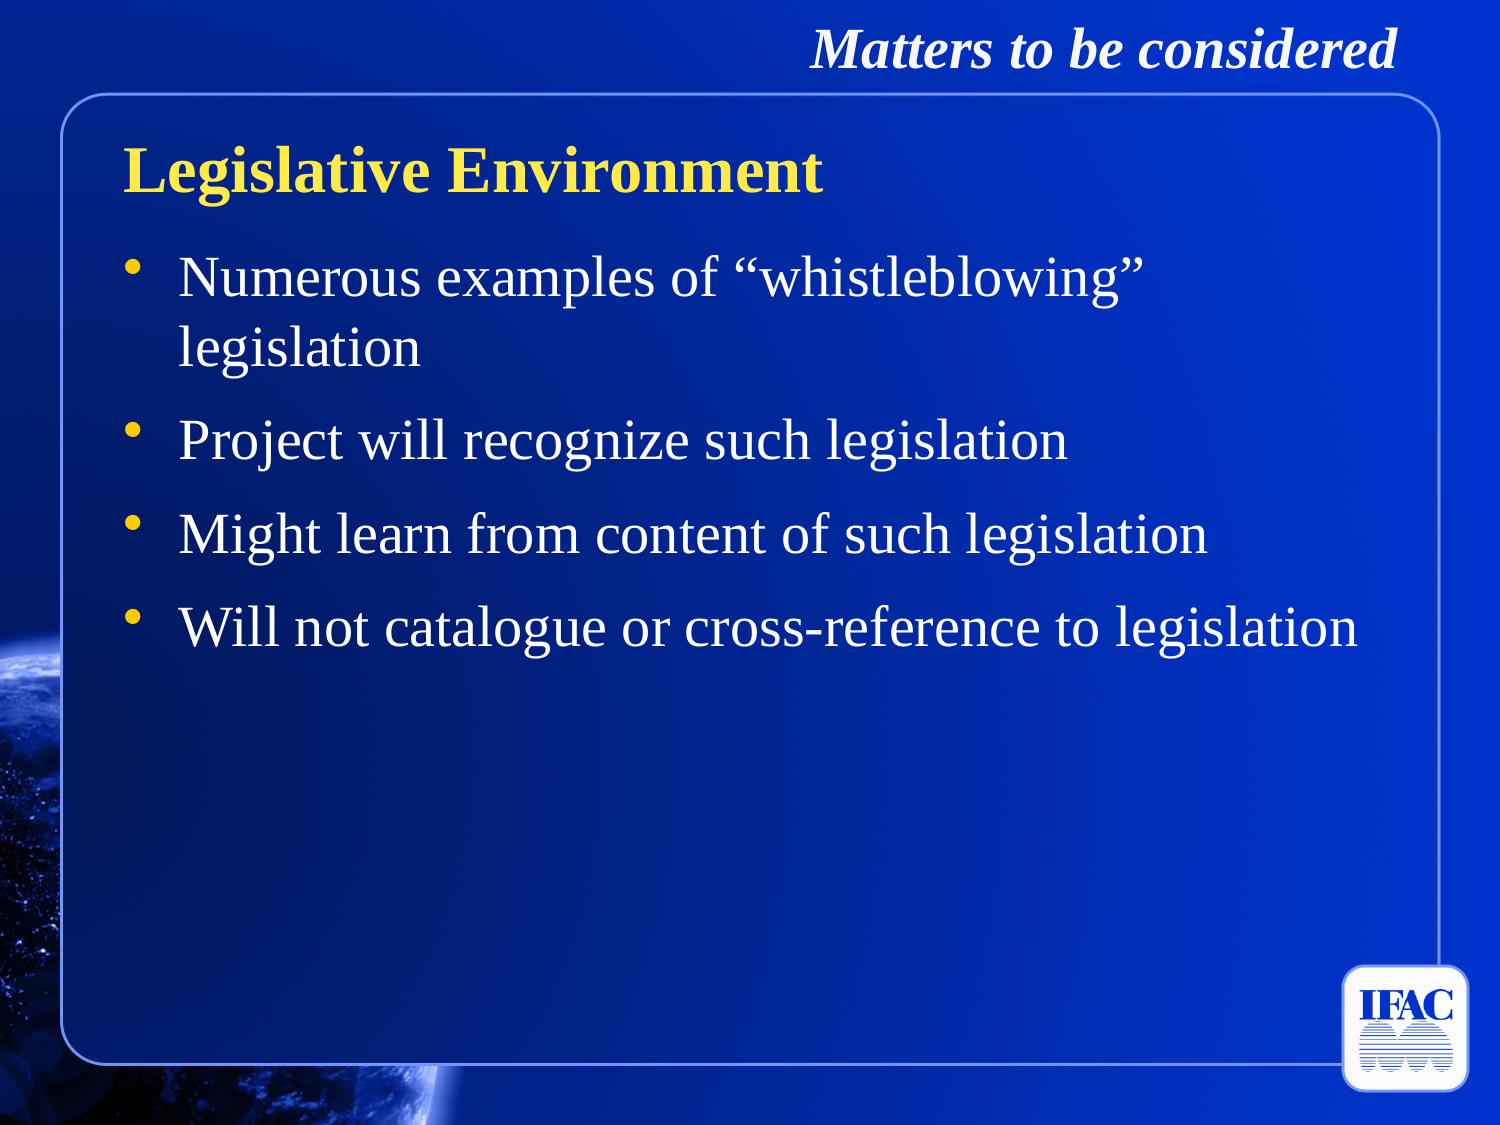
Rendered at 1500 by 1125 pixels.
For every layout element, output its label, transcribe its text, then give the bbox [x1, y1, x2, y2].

title Matters to be considered [149, 0, 1414, 92]
list Legislative Environment [107, 118, 1411, 215]
list Numerous examples of “whistleblowing” legislation Project will recognize such legislation Might learn from content of such legislation Will not catalogue or cross-reference to legislation [107, 230, 1411, 1048]
picture [0, 0, 1500, 1125]
